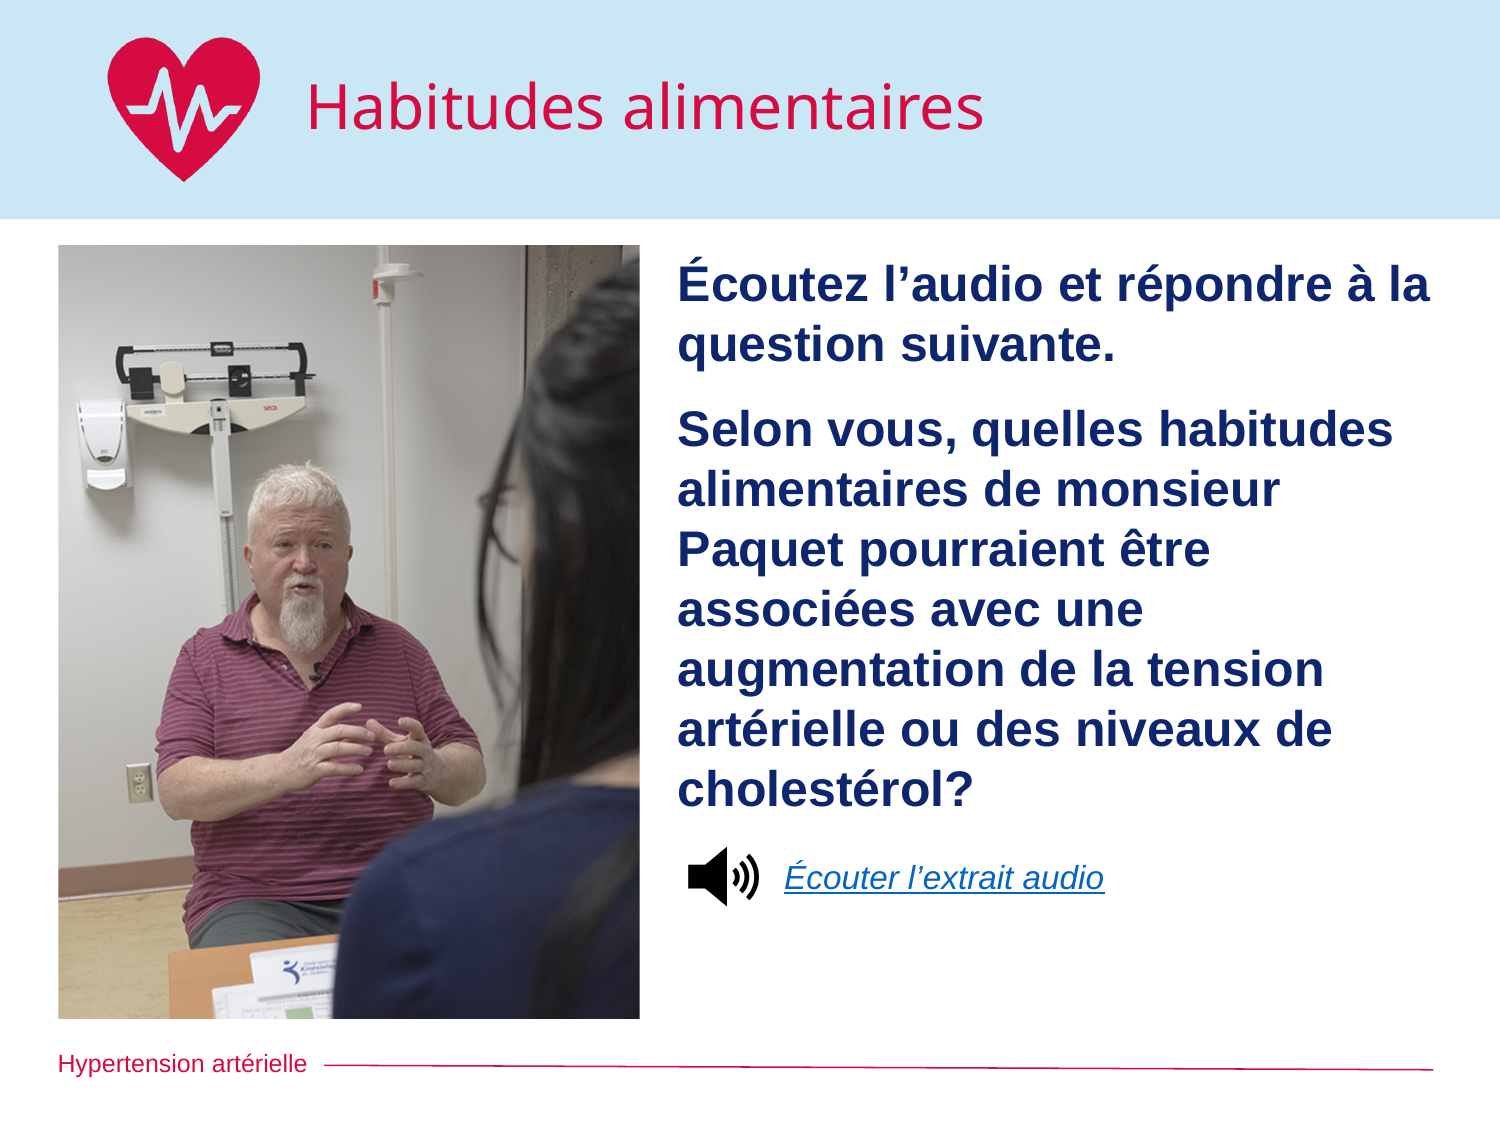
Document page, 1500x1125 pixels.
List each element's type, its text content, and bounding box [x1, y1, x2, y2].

title Habitudes alimentaires [295, 59, 1465, 160]
text_box Écouter l’extrait audio [774, 848, 1126, 904]
picture [685, 834, 770, 919]
picture [76, 2, 291, 217]
picture [58, 245, 640, 1019]
text_box Écoutez l’audio et répondre à la question suivante. Selon vous, quelles habitudes alimentaires de monsieur Paquet pourraient être associées avec une augmentation de la tension artérielle ou des niveaux de cholestérol? [662, 244, 1465, 1030]
list Hypertension artérielle [42, 1043, 325, 1080]
